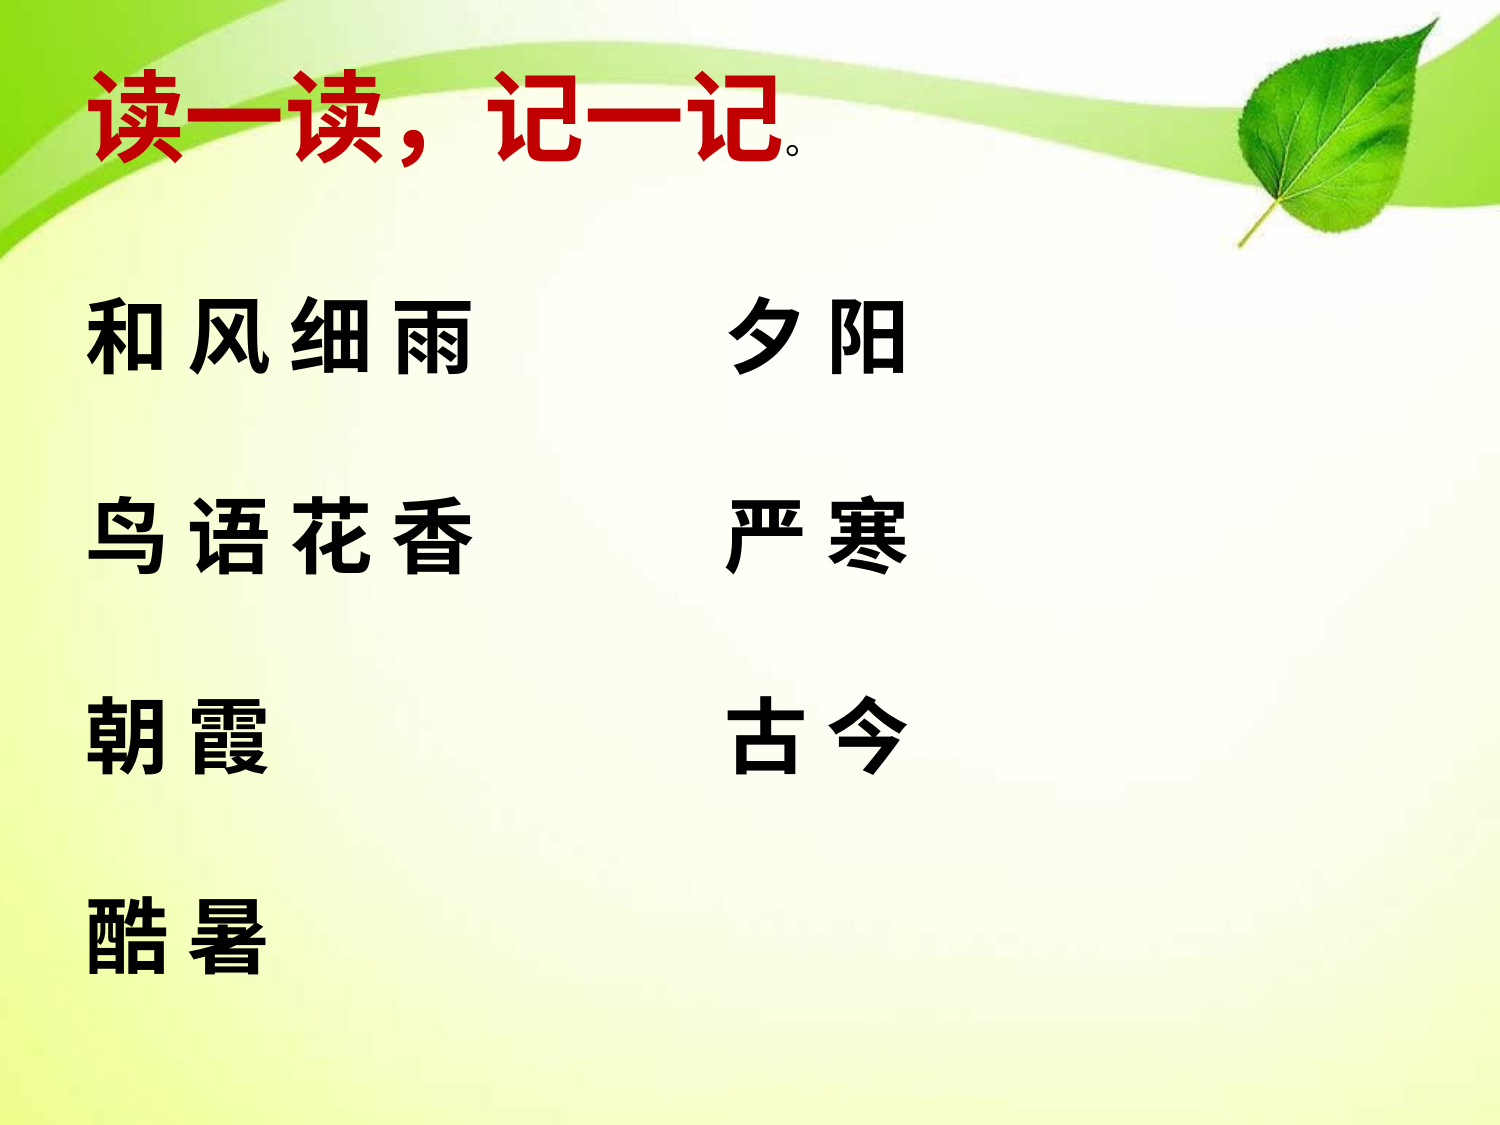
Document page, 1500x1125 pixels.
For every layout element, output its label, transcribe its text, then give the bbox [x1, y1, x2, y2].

picture [0, 0, 1500, 1125]
text_box 读一读，记一记。 和 风 细 雨 夕 阳 鸟 语 花 香 严 寒 朝 霞 古 今 酷 暑 [70, 47, 1500, 992]
